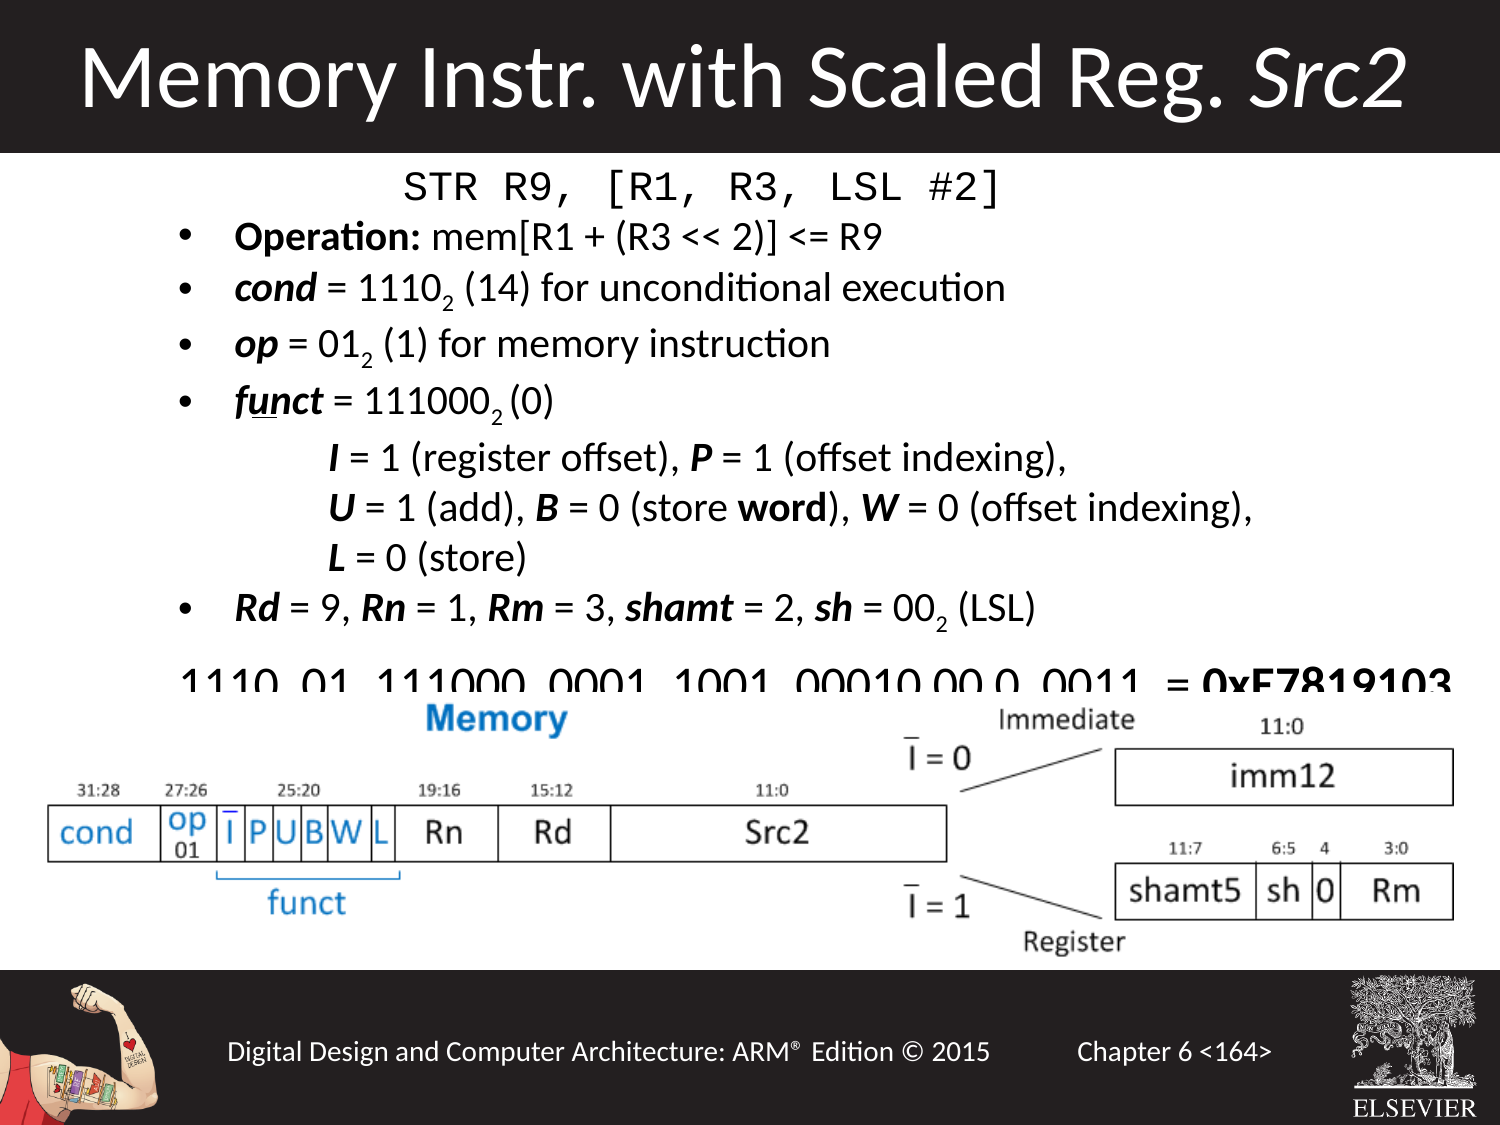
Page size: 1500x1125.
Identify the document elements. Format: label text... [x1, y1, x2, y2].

picture [0, 979, 163, 1125]
text_box Memory Instr. with Scaled Reg. Src2 [63, 8, 1488, 133]
text_box STR R9, [R1, R3, LSL #2] Operation: mem[R1 + (R3 << 2)] <= R9 cond = 11102 (14) for unconditional execution op = 012 (1) for memory instruction funct = 1110002 (0) I = 1 (register offset), P = 1 (offset indexing), U = 1 (add), B = 0 (store word), W = 0 (offset indexing), L = 0 (store) Rd = 9, Rn = 1, Rm = 3, shamt = 2, sh = 002 (LSL) 1110 01 111000 0001 1001 00010 00 0 0011 = 0xE7819103 [88, 146, 1475, 960]
text_box [112, 968, 1438, 1050]
picture [1350, 974, 1477, 1117]
picture [45, 691, 1455, 960]
